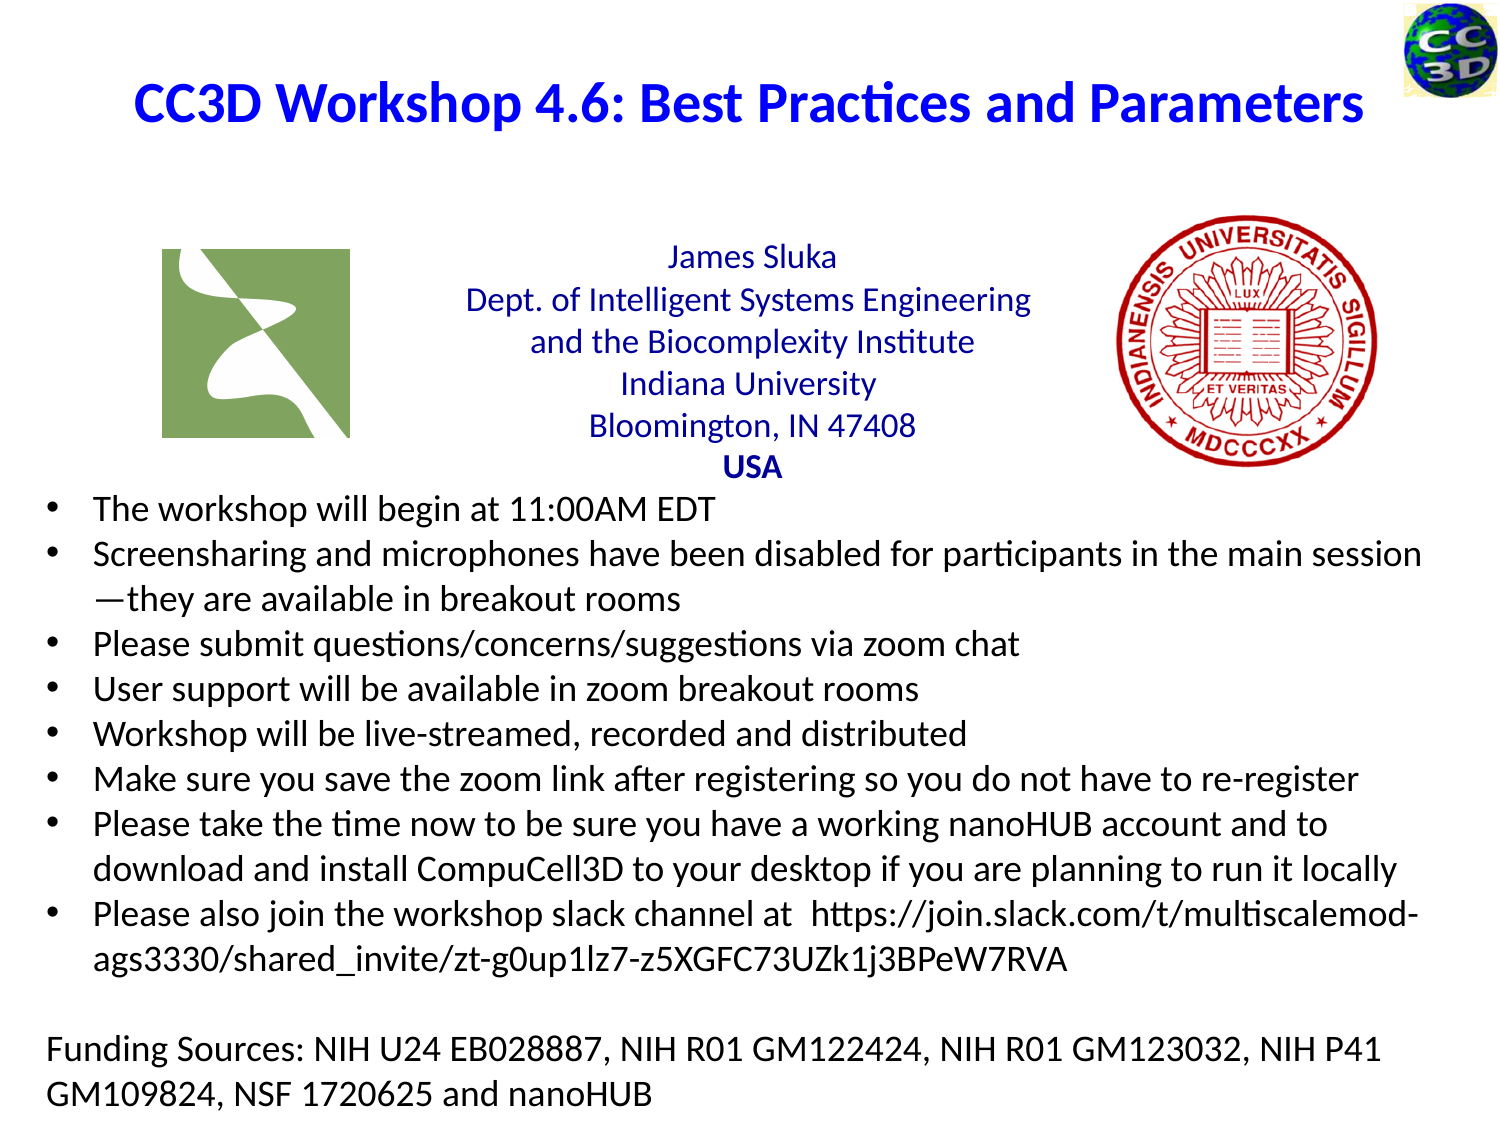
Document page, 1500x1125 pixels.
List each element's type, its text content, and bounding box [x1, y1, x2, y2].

picture [1087, 187, 1407, 495]
text_box James Sluka Dept. of Intelligent Systems Engineering and the Biocomplexity Institute Indiana University Bloomington, IN 47408 USA [227, 226, 1082, 476]
picture [162, 249, 351, 438]
picture [1402, 0, 1500, 102]
text_box The workshop will begin at 11:00AM EDT Screensharing and microphones have been disabled for participants in the main session—they are available in breakout rooms Please submit questions/concerns/suggestions via zoom chat User support will be available in zoom breakout rooms Workshop will be live-streamed, recorded and distributed Make sure you save the zoom link after registering so you do not have to re-register Please take the time now to be sure you have a working nanoHUB account and to download and install CompuCell3D to your desktop if you are planning to run it locally Please also join the workshop slack channel at https://join.slack.com/t/multiscalemod-ags3330/shared_invite/zt-g0up1lz7-z5XGFC73UZk1j3BPeW7RVA Funding Sources: NIH U24 EB028887, NIH R01 GM122424, NIH R01 GM123032, NIH P41 GM109824, NSF 1720625 and nanoHUB [31, 476, 1469, 1122]
title CC3D Workshop 4.6: Best Practices and Parameters [0, 5, 1500, 193]
